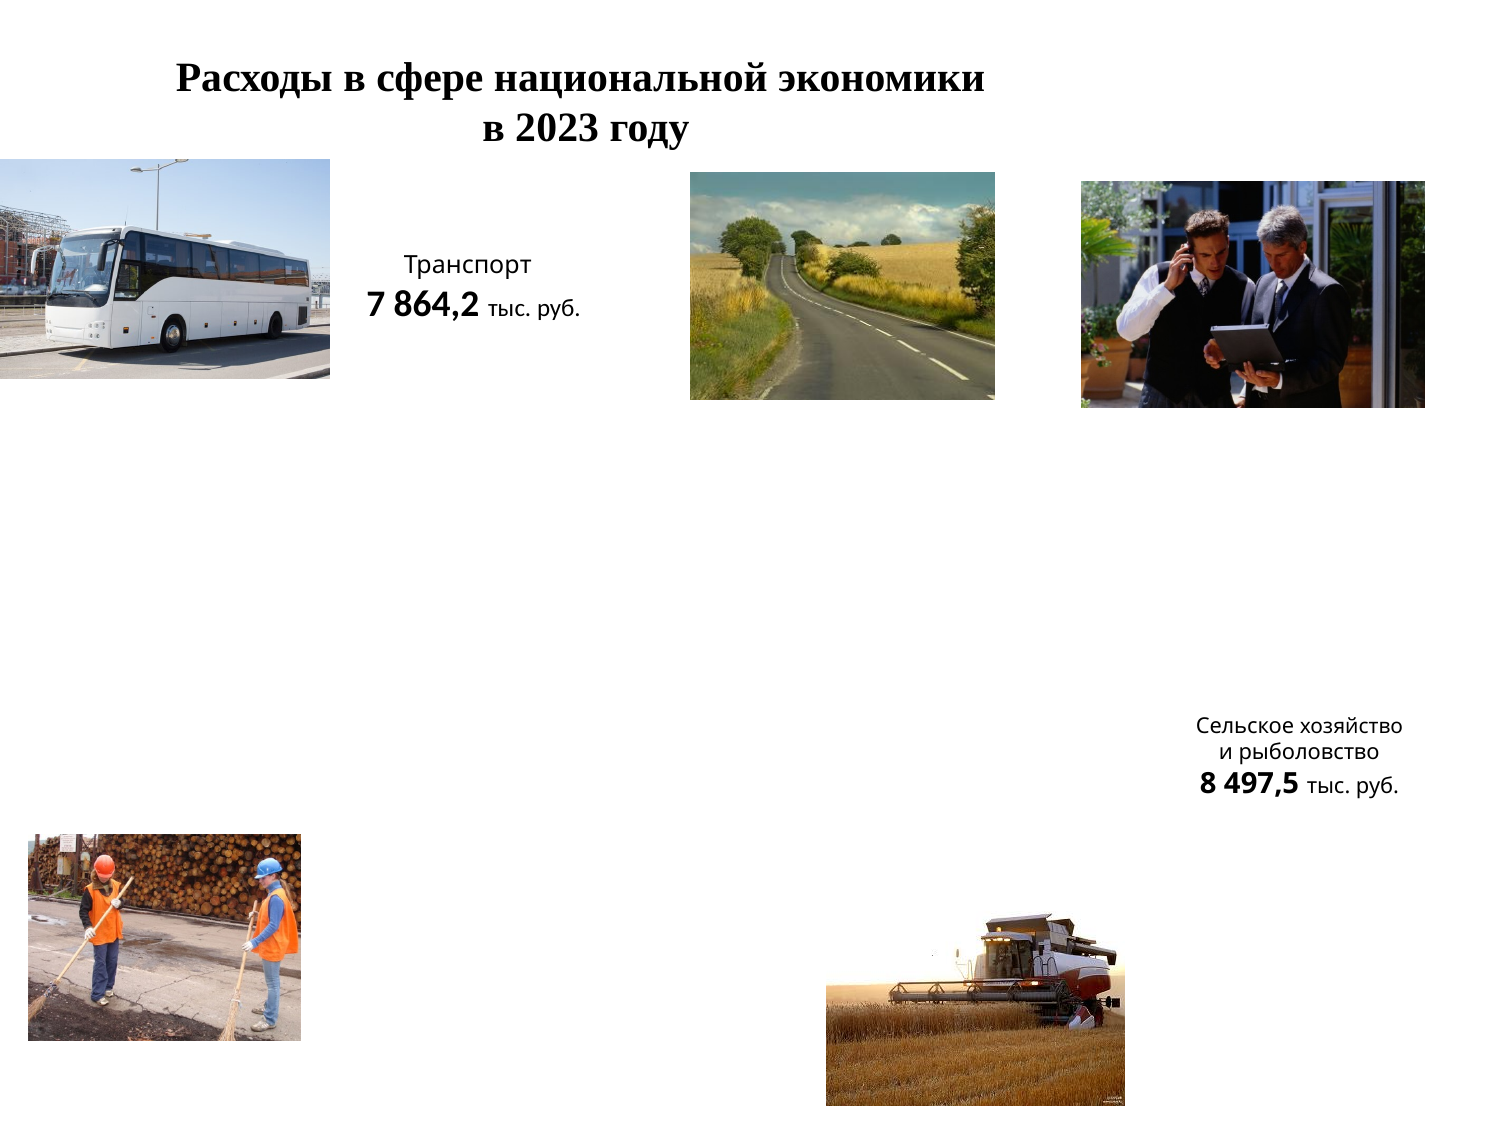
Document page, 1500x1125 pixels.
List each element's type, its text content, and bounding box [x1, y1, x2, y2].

chart [4, 162, 1477, 1125]
title Расходы в сфере национальной экономики в 2023 году [90, 32, 1082, 161]
picture [1081, 181, 1425, 408]
picture [28, 833, 301, 1041]
picture [690, 172, 995, 400]
picture [826, 881, 1126, 1106]
picture [0, 159, 330, 380]
